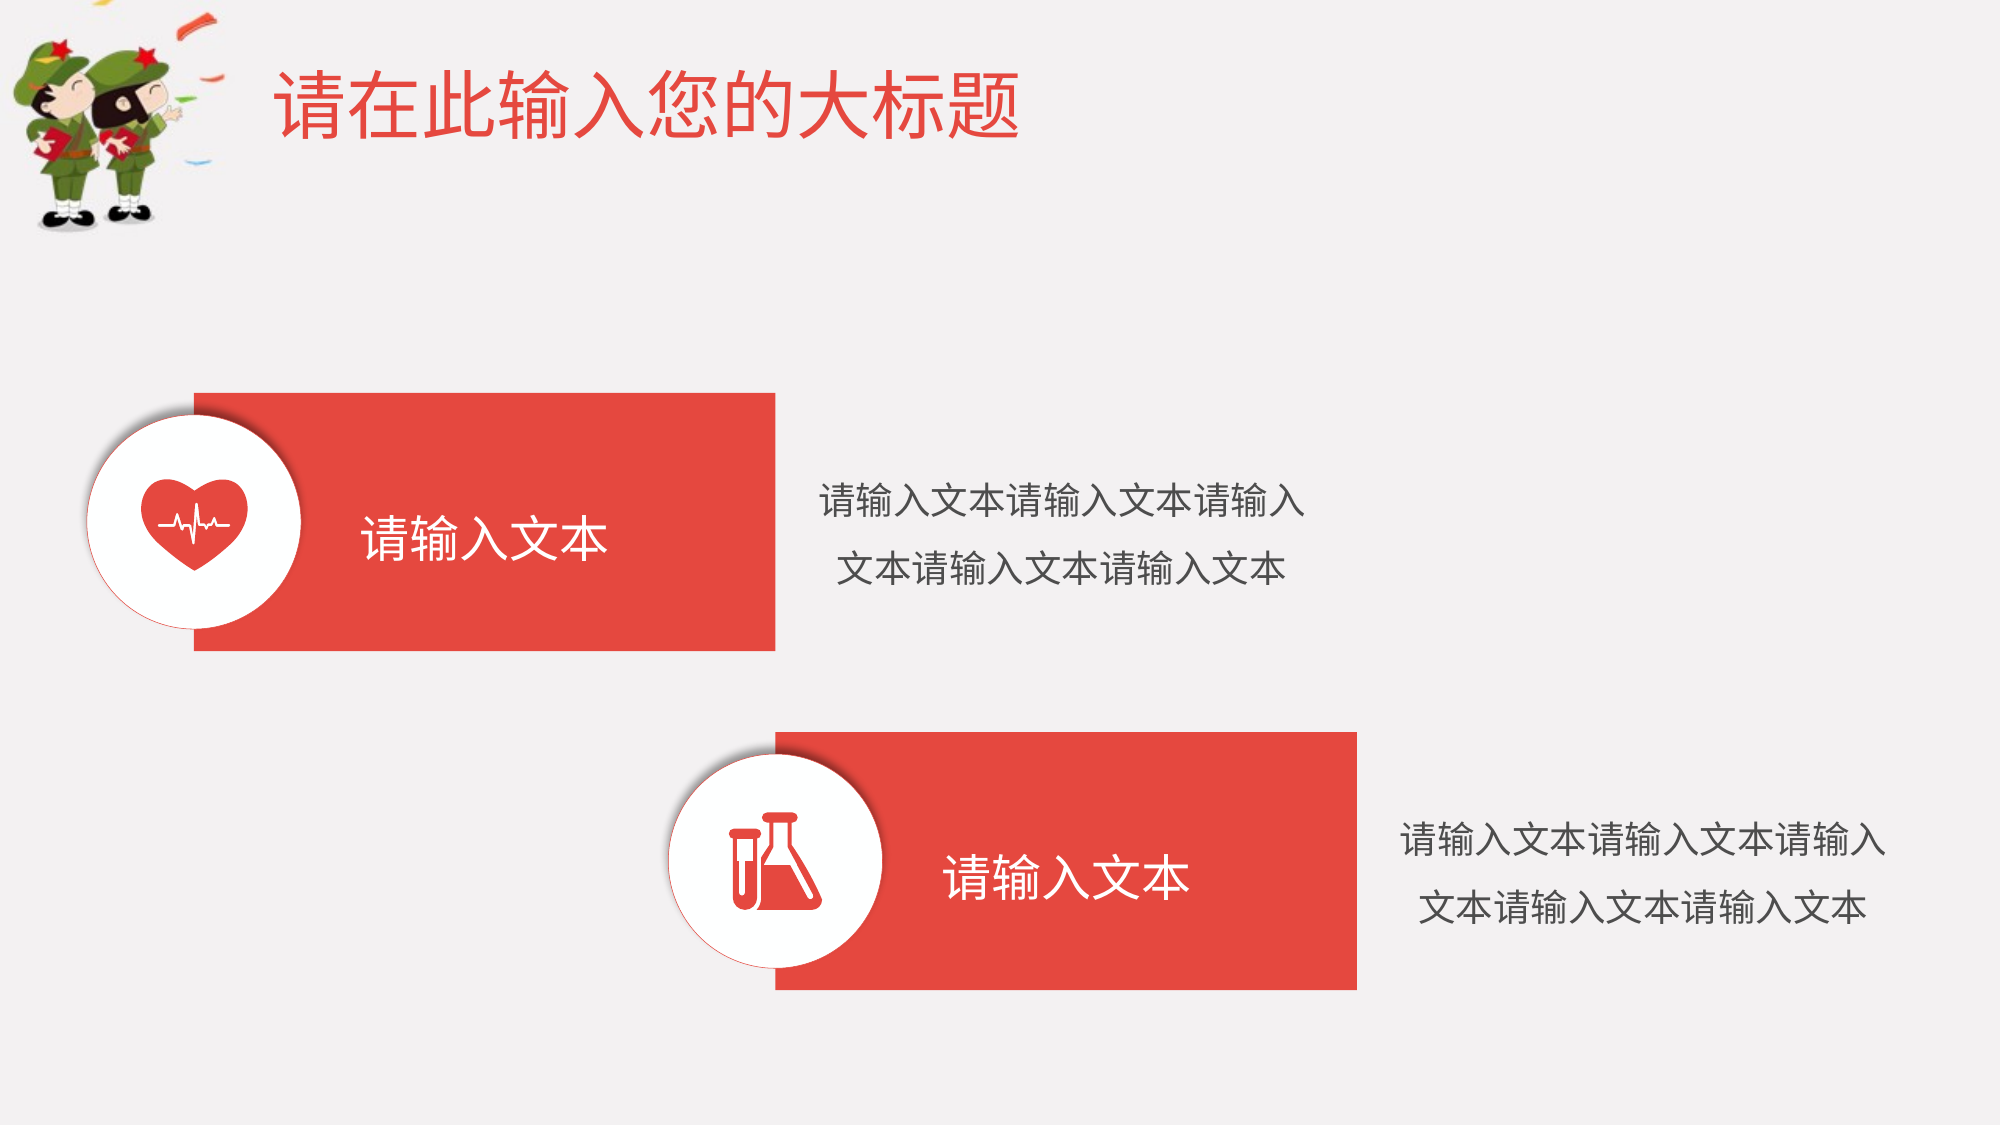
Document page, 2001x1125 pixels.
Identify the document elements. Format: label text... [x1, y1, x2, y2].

text_box 请输入文本请输入文本请输入文本请输入文本请输入文本 [791, 408, 1333, 636]
text_box 请输入文本请输入文本请输入文本请输入文本请输入文本 [1373, 747, 1914, 975]
text_box 请输入文本 [193, 392, 776, 652]
title 请在此输入您的大标题 [256, 39, 1821, 180]
picture [0, 0, 2000, 1125]
text_box 请输入文本 [774, 731, 1358, 991]
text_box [668, 753, 883, 969]
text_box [86, 414, 302, 630]
